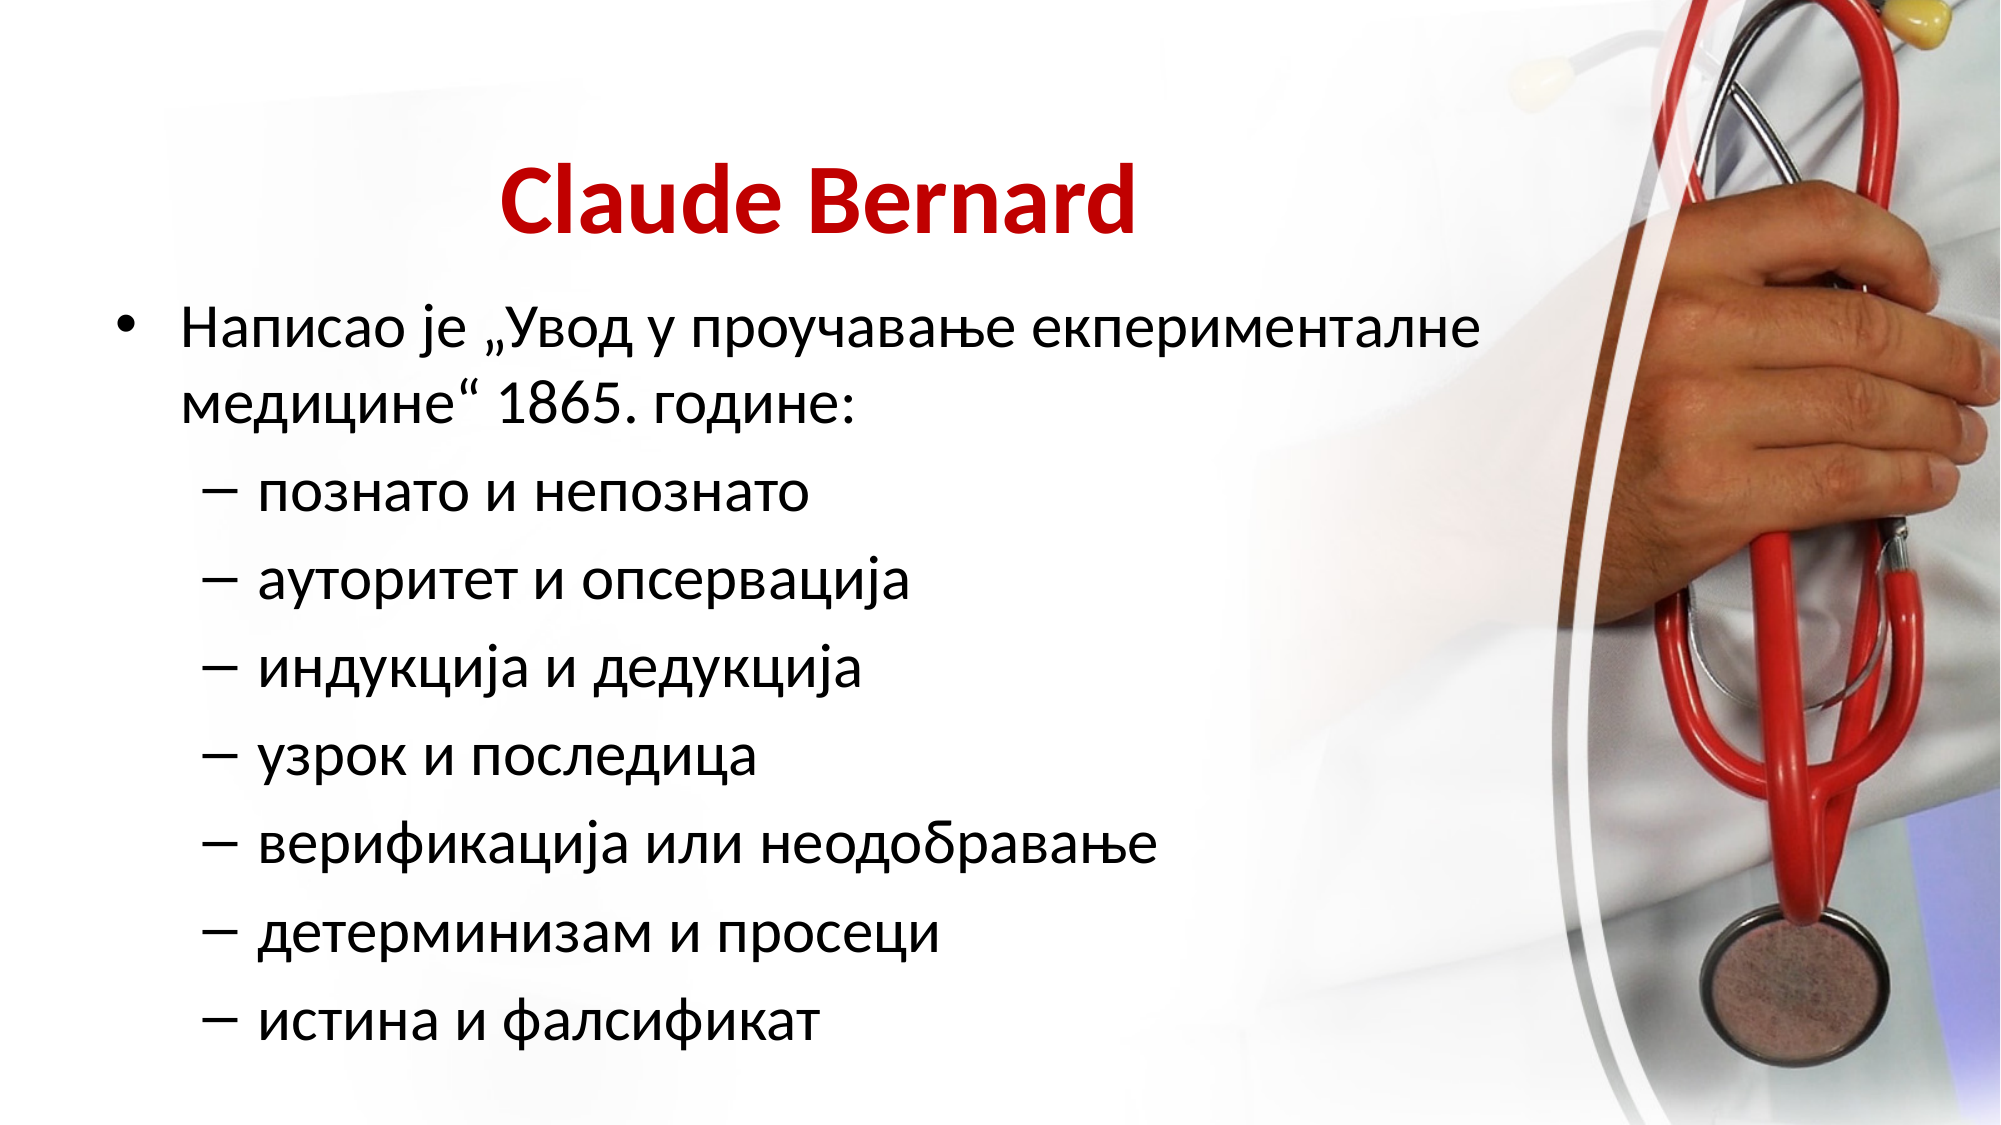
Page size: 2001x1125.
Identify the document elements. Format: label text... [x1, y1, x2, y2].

list Написао је „Увод у проучавање екперименталне медицине“ 1865. године: познато и непознато ауторитет и опсервација индукција и дедукција узрок и последица верификација или неодобравање детерминизам и просеци истина и фалсификат [100, 277, 1537, 1068]
title Claude Bernard [99, 110, 1540, 278]
picture [0, 0, 2001, 1125]
